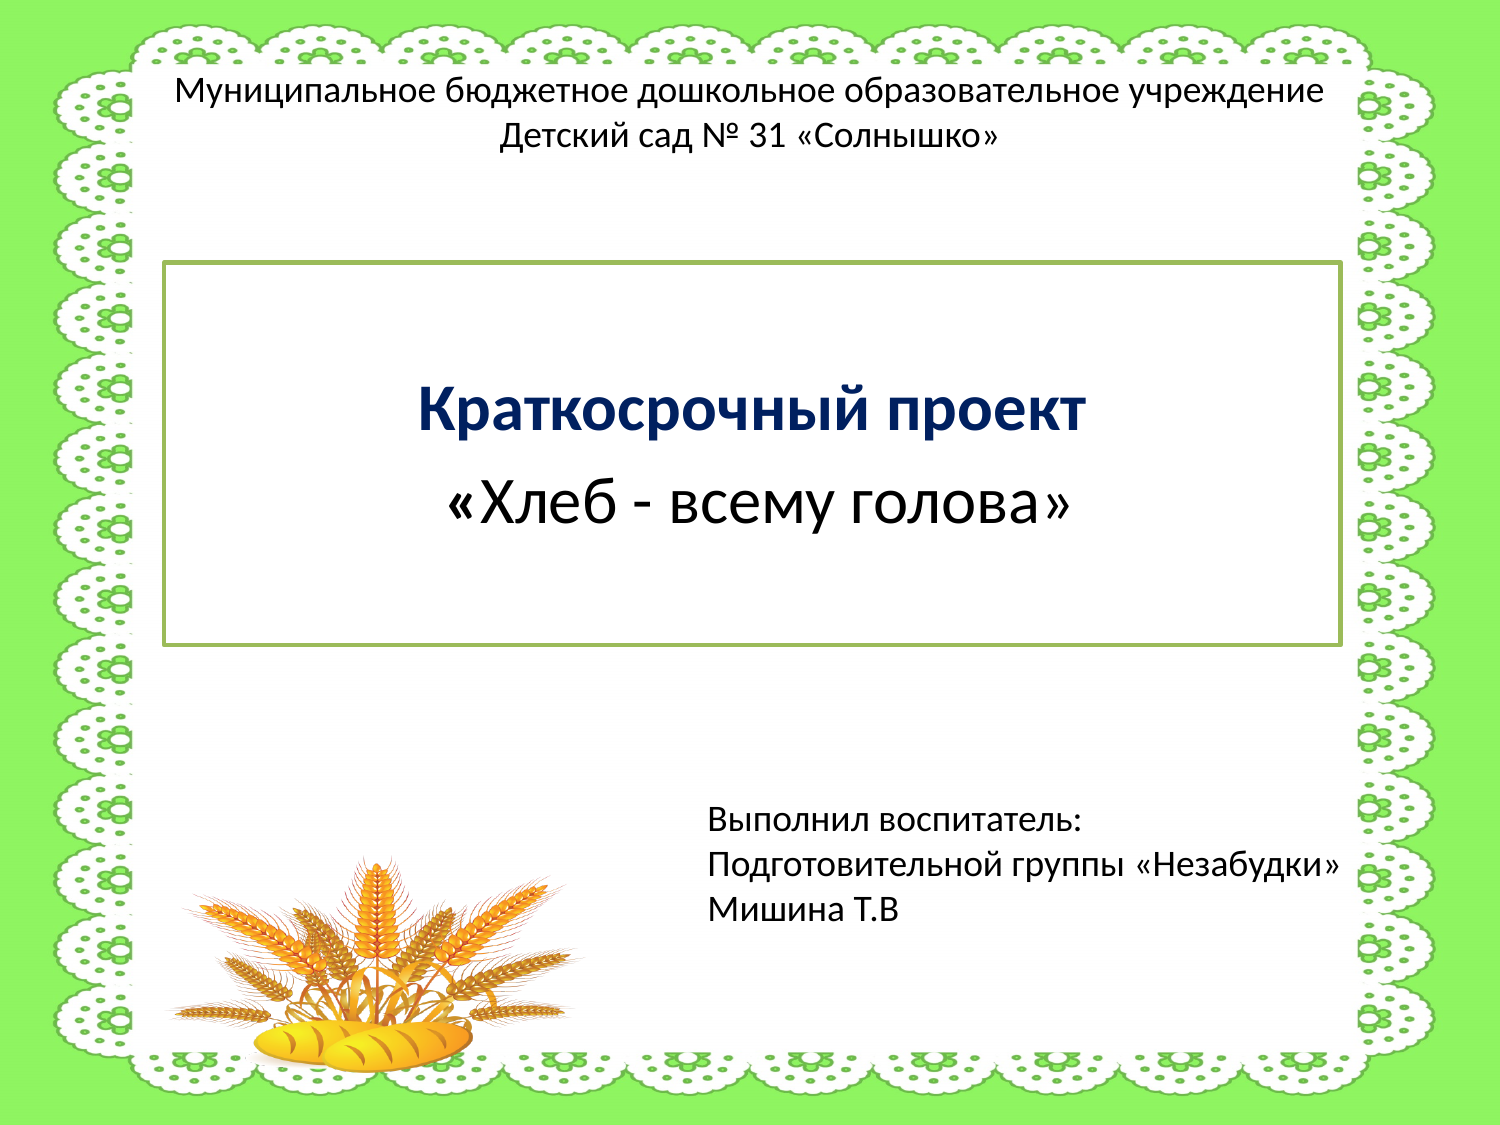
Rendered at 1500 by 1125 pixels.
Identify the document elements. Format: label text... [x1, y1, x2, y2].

title Муниципальное бюджетное дошкольное образовательное учреждение Детский сад № 31 «Солнышко» [75, 45, 1425, 176]
list Краткосрочный проект «Хлеб - всему голова» [162, 260, 1343, 647]
picture [0, 0, 1500, 1125]
text_box Выполнил воспитатель: Подготовительной группы «Незабудки» Мишина Т.В [692, 786, 1358, 982]
